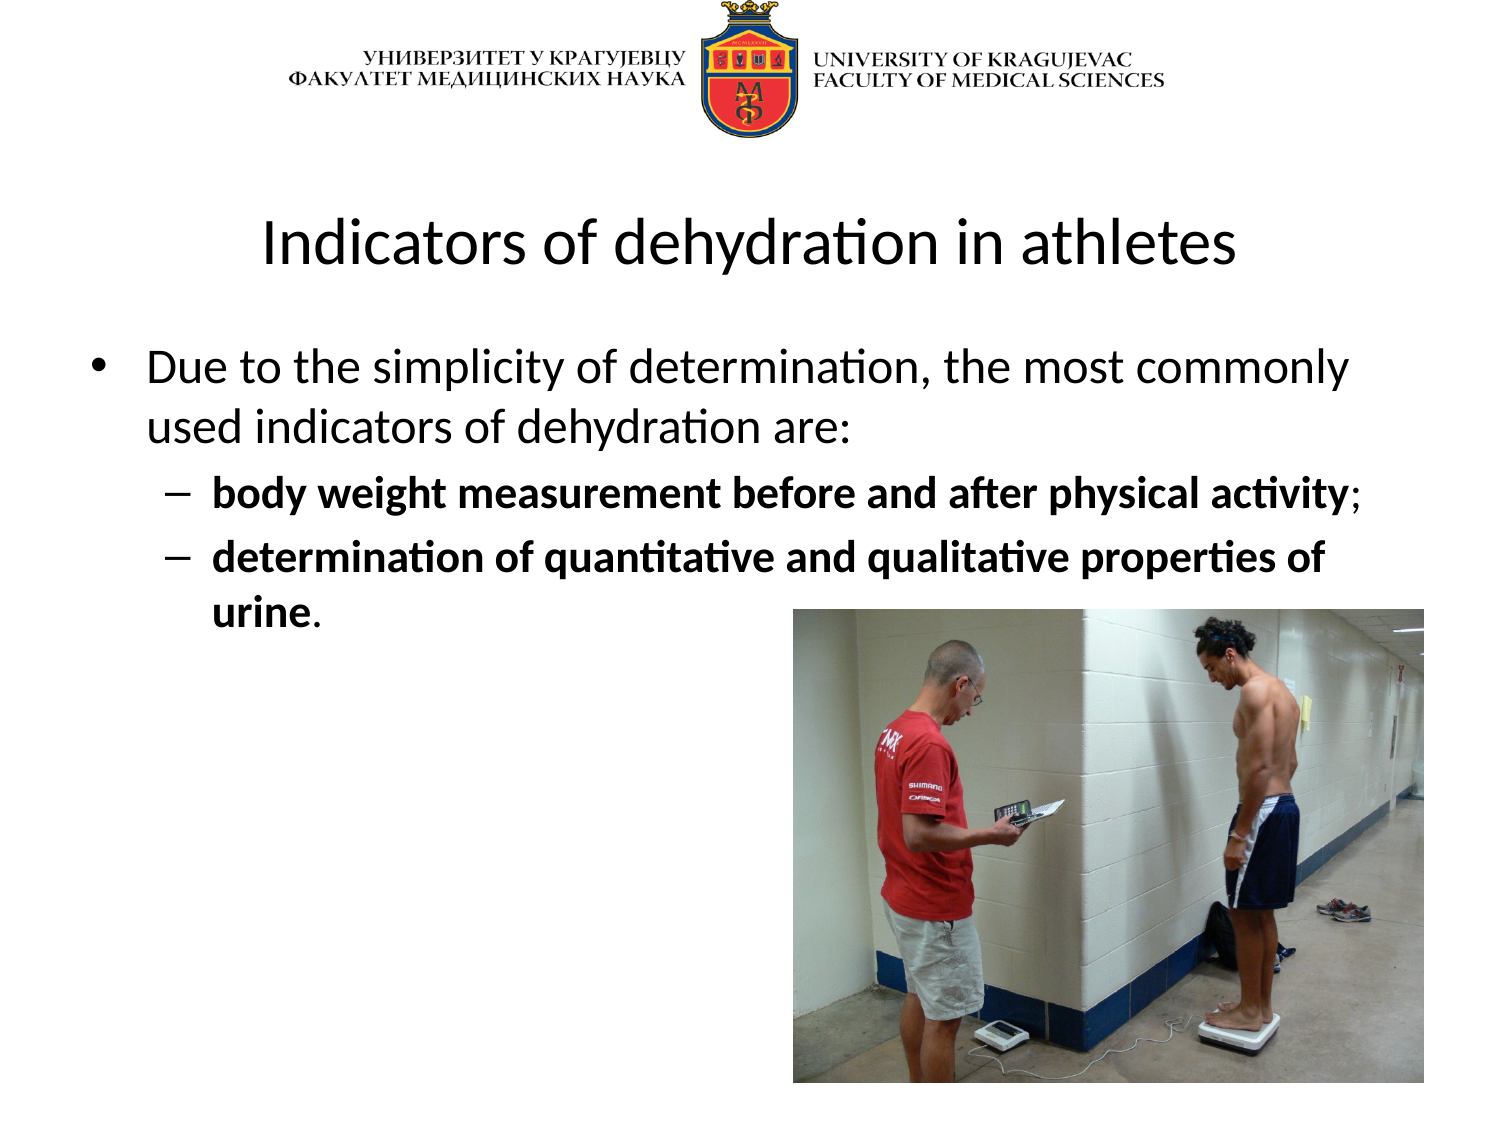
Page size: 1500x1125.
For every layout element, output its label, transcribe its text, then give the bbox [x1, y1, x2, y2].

list Due to the simplicity of determination, the most commonly used indicators of dehydration are: body weight measurement before and after physical activity; determination of quantitative and qualitative properties of urine. [74, 326, 1426, 1107]
picture [793, 609, 1424, 1083]
title Indicators of dehydration in athletes [74, 162, 1426, 315]
picture [289, 0, 1164, 138]
